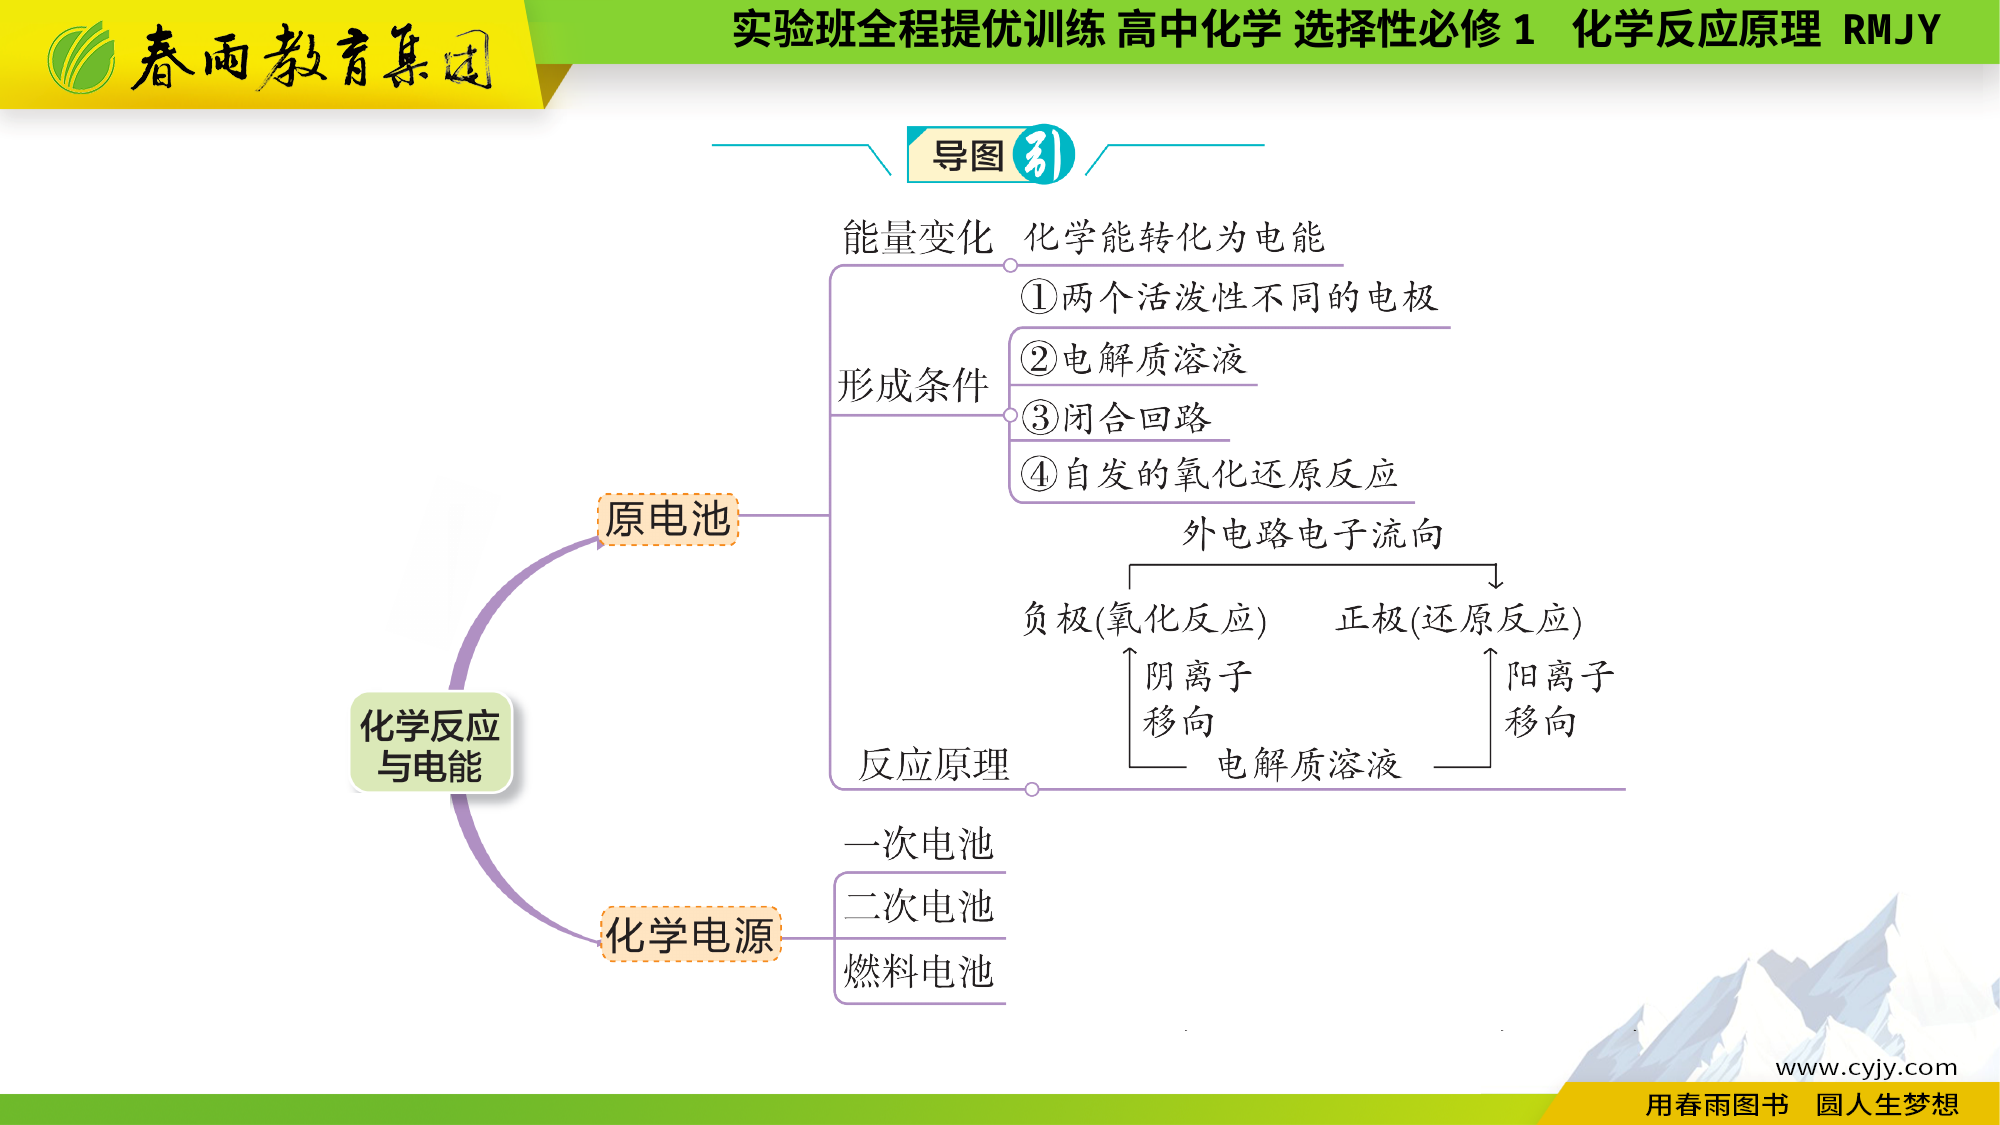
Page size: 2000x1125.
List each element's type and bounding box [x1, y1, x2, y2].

picture [0, 0, 2000, 1125]
text_box [208, 219, 1898, 1072]
